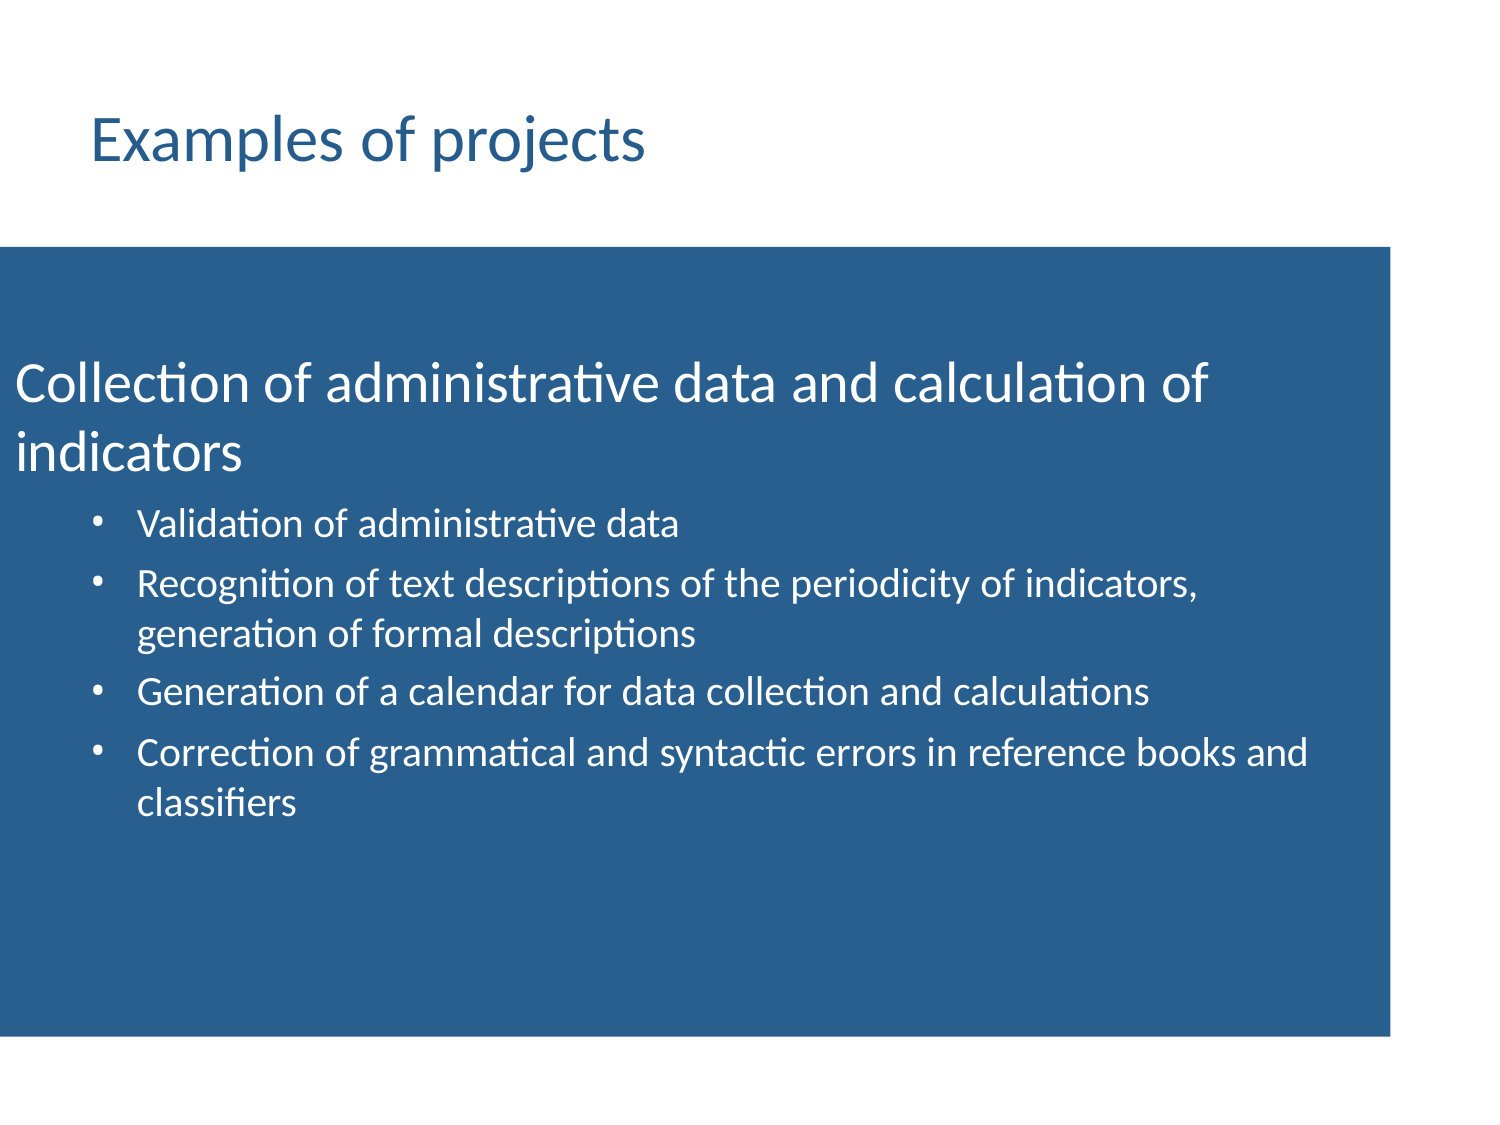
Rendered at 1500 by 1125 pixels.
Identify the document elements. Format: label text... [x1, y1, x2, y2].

text_box [0, 246, 1391, 1037]
title Examples of projects [87, 52, 1374, 246]
text_box Collection of administrative data and calculation of indicators Validation of administrative data Recognition of text descriptions of the periodicity of indicators, generation of formal descriptions Generation of a calendar for data collection and calculations Correction of grammatical and syntactic errors in reference books and classifiers [12, 342, 1320, 825]
